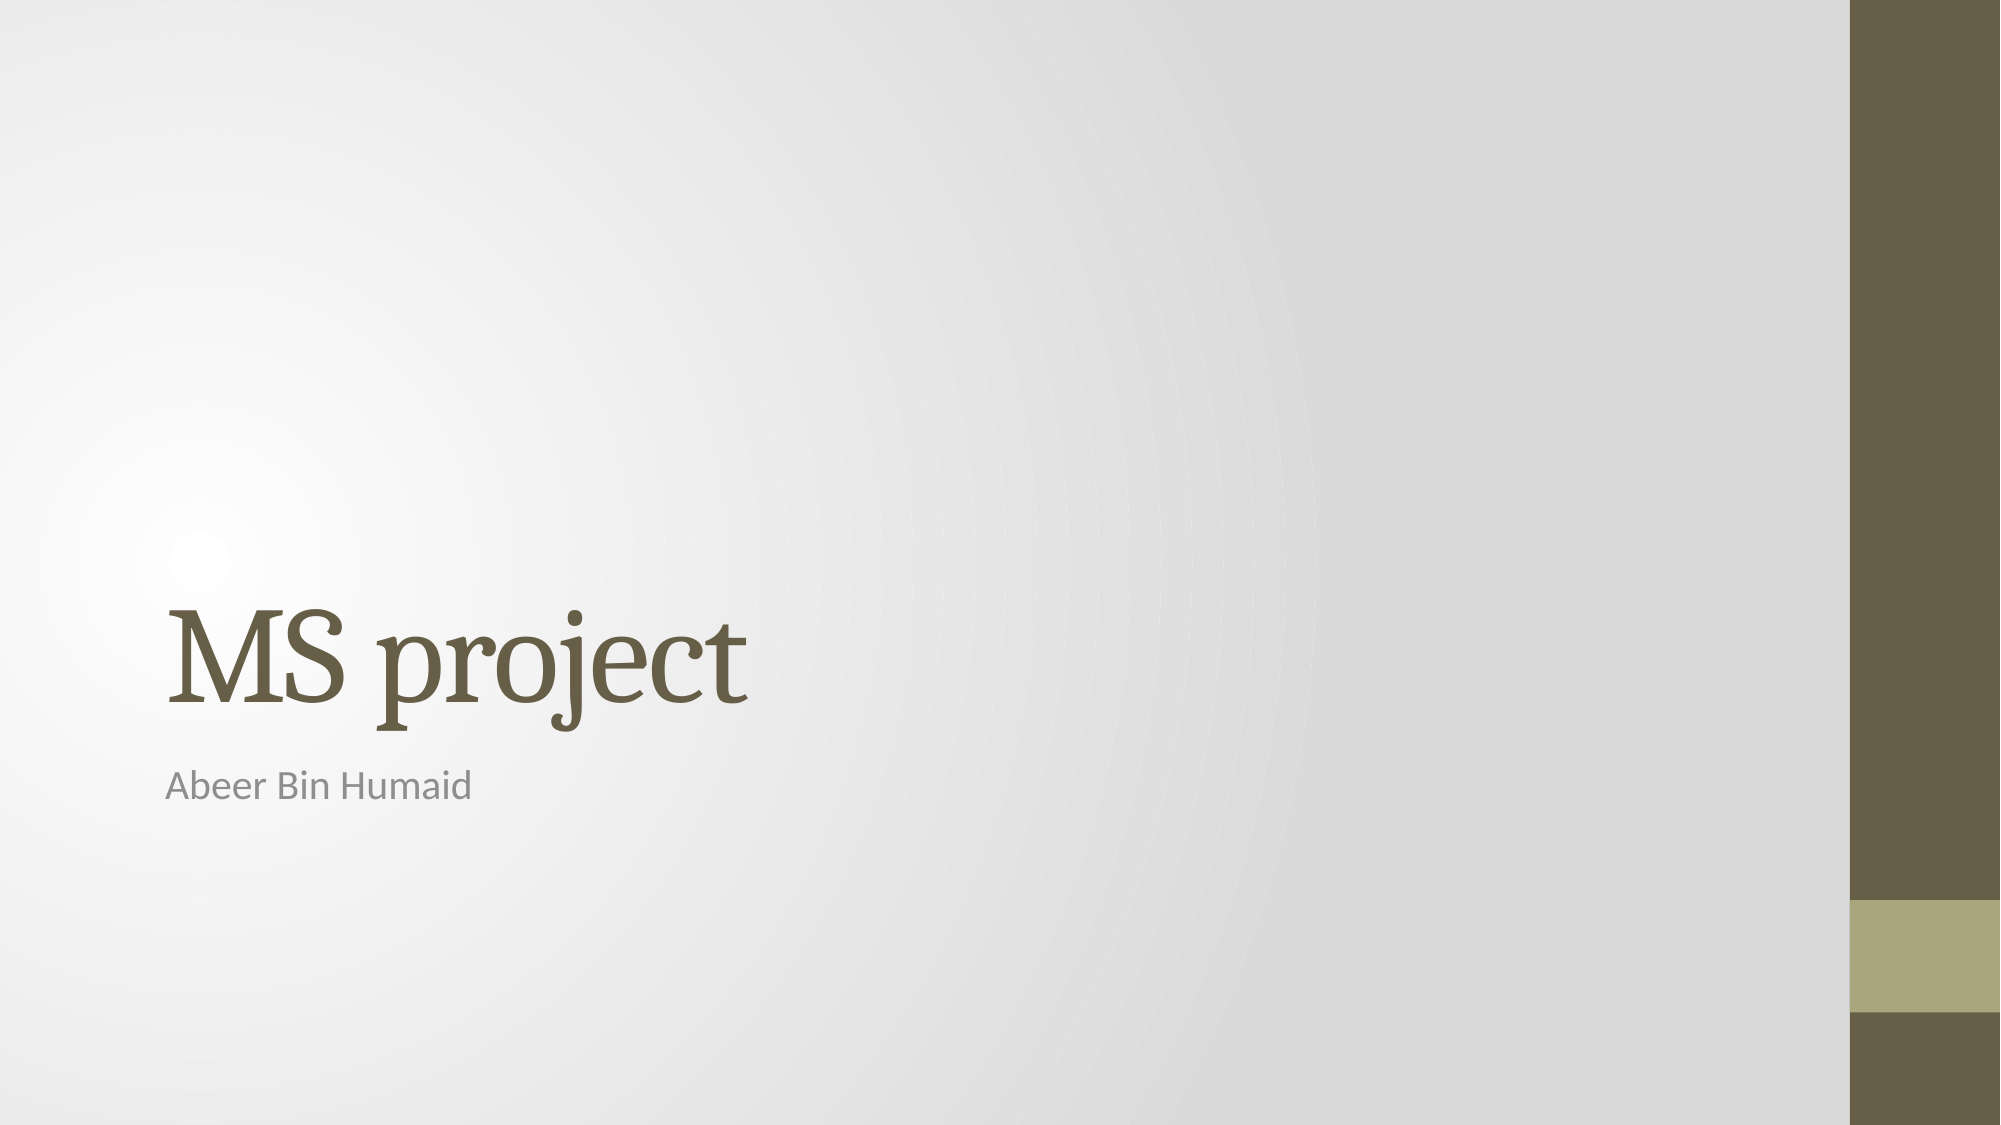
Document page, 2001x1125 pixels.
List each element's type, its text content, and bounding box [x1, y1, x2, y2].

title MS project [150, 312, 1800, 738]
subtitle Abeer Bin Humaid [150, 750, 1564, 925]
